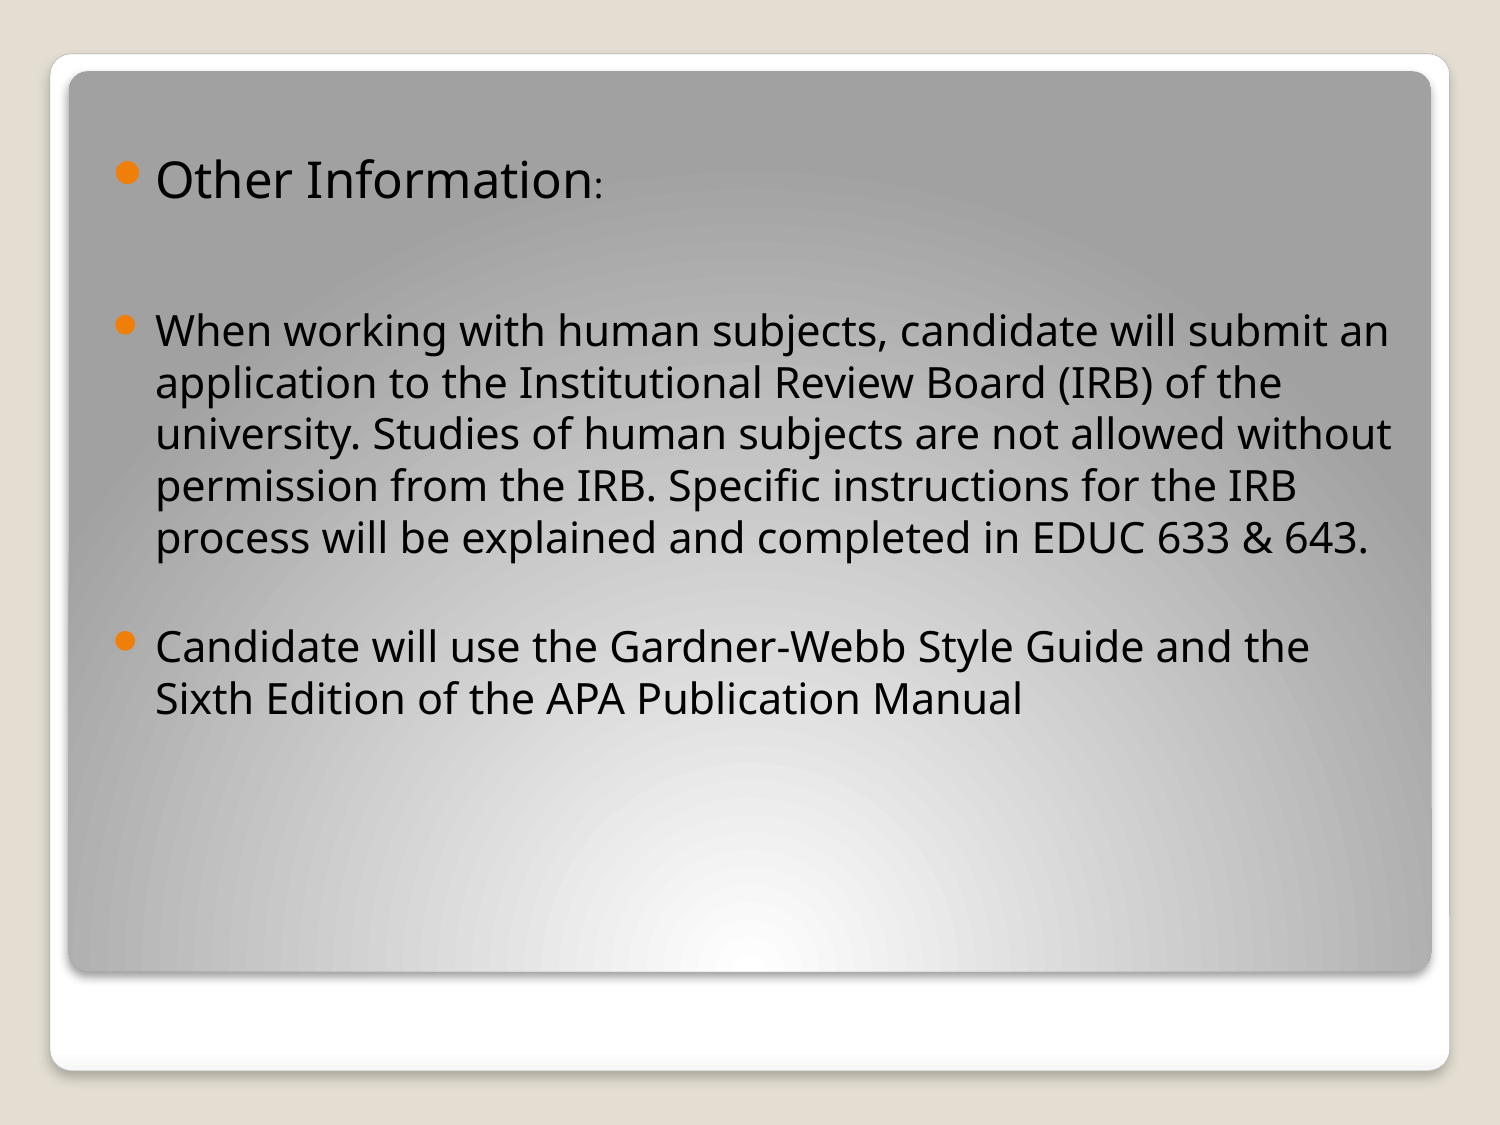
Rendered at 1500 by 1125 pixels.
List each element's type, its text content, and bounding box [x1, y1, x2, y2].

list Other Information: When working with human subjects, candidate will submit an application to the Institutional Review Board (IRB) of the university. Studies of human subjects are not allowed without permission from the IRB. Specific instructions for the IRB process will be explained and completed in EDUC 633 & 643. Candidate will use the Gardner-Webb Style Guide and the Sixth Edition of the APA Publication Manual [82, 86, 1426, 775]
